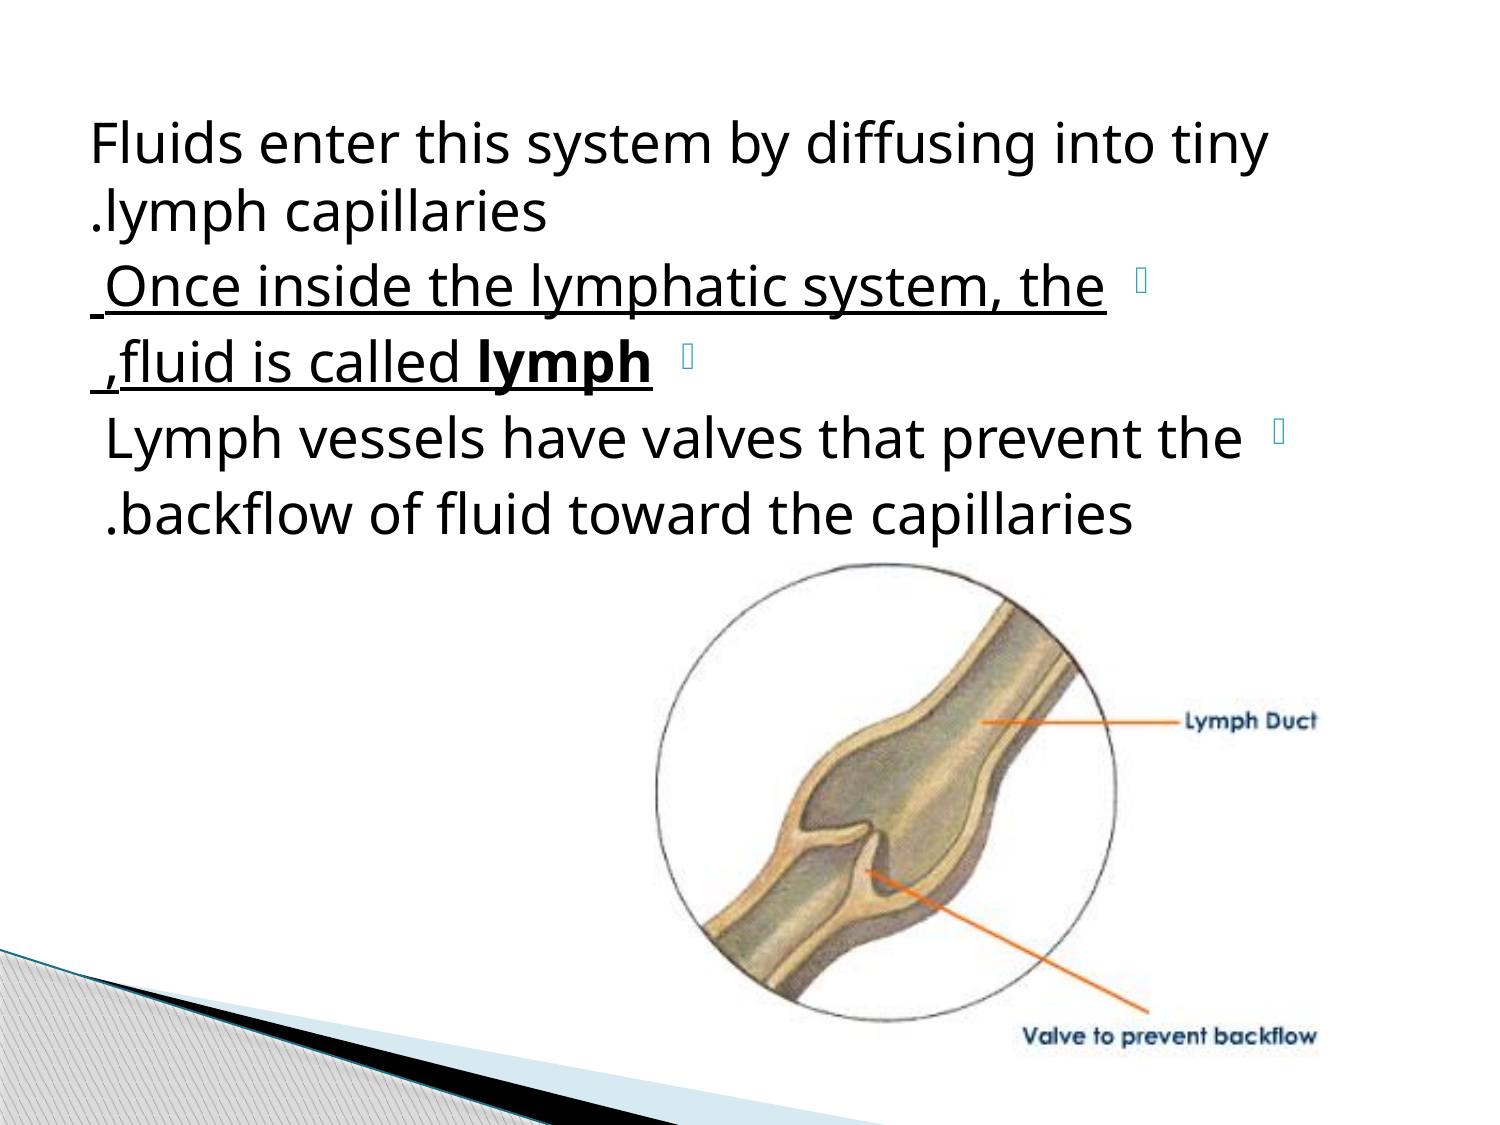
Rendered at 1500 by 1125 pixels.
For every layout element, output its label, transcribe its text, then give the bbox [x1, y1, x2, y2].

picture [637, 562, 1326, 1061]
list Fluids enter this system by diffusing into tiny lymph capillaries. Once inside the lymphatic system, the fluid is called lymph, Lymph vessels have valves that prevent the backflow of fluid toward the capillaries. [75, 99, 1341, 1125]
